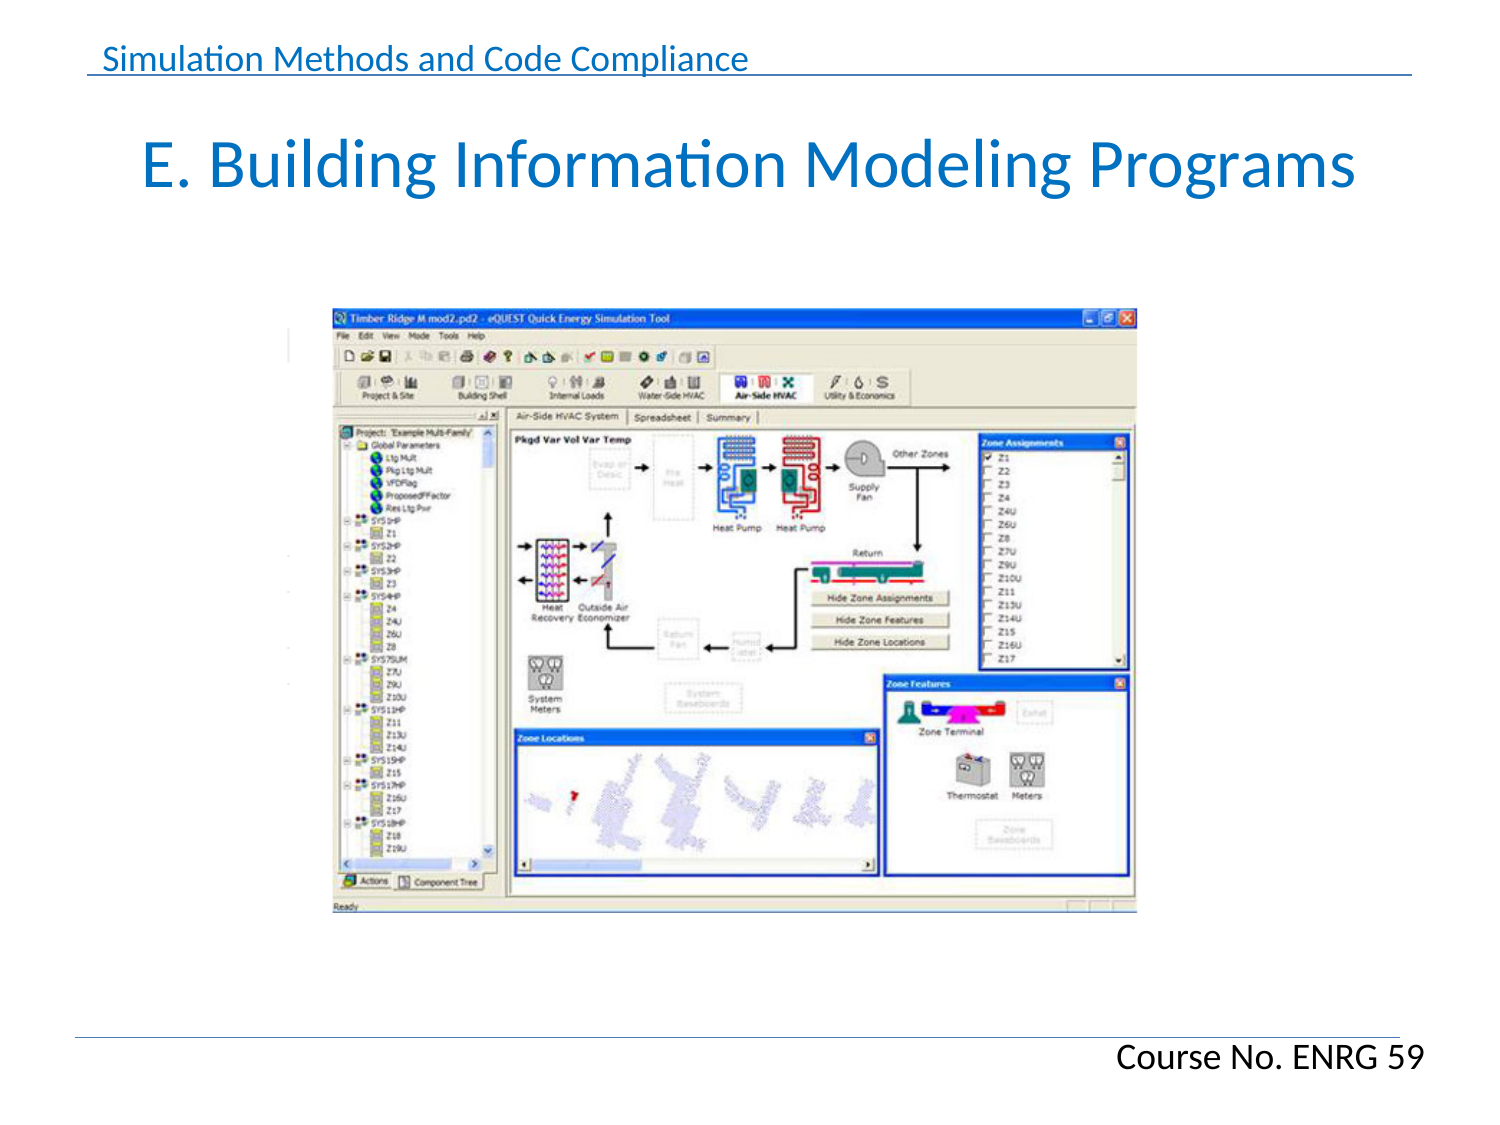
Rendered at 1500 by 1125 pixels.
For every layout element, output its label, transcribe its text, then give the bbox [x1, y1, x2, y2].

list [287, 287, 1151, 913]
title E. Building Information Modeling Programs [75, 87, 1425, 233]
